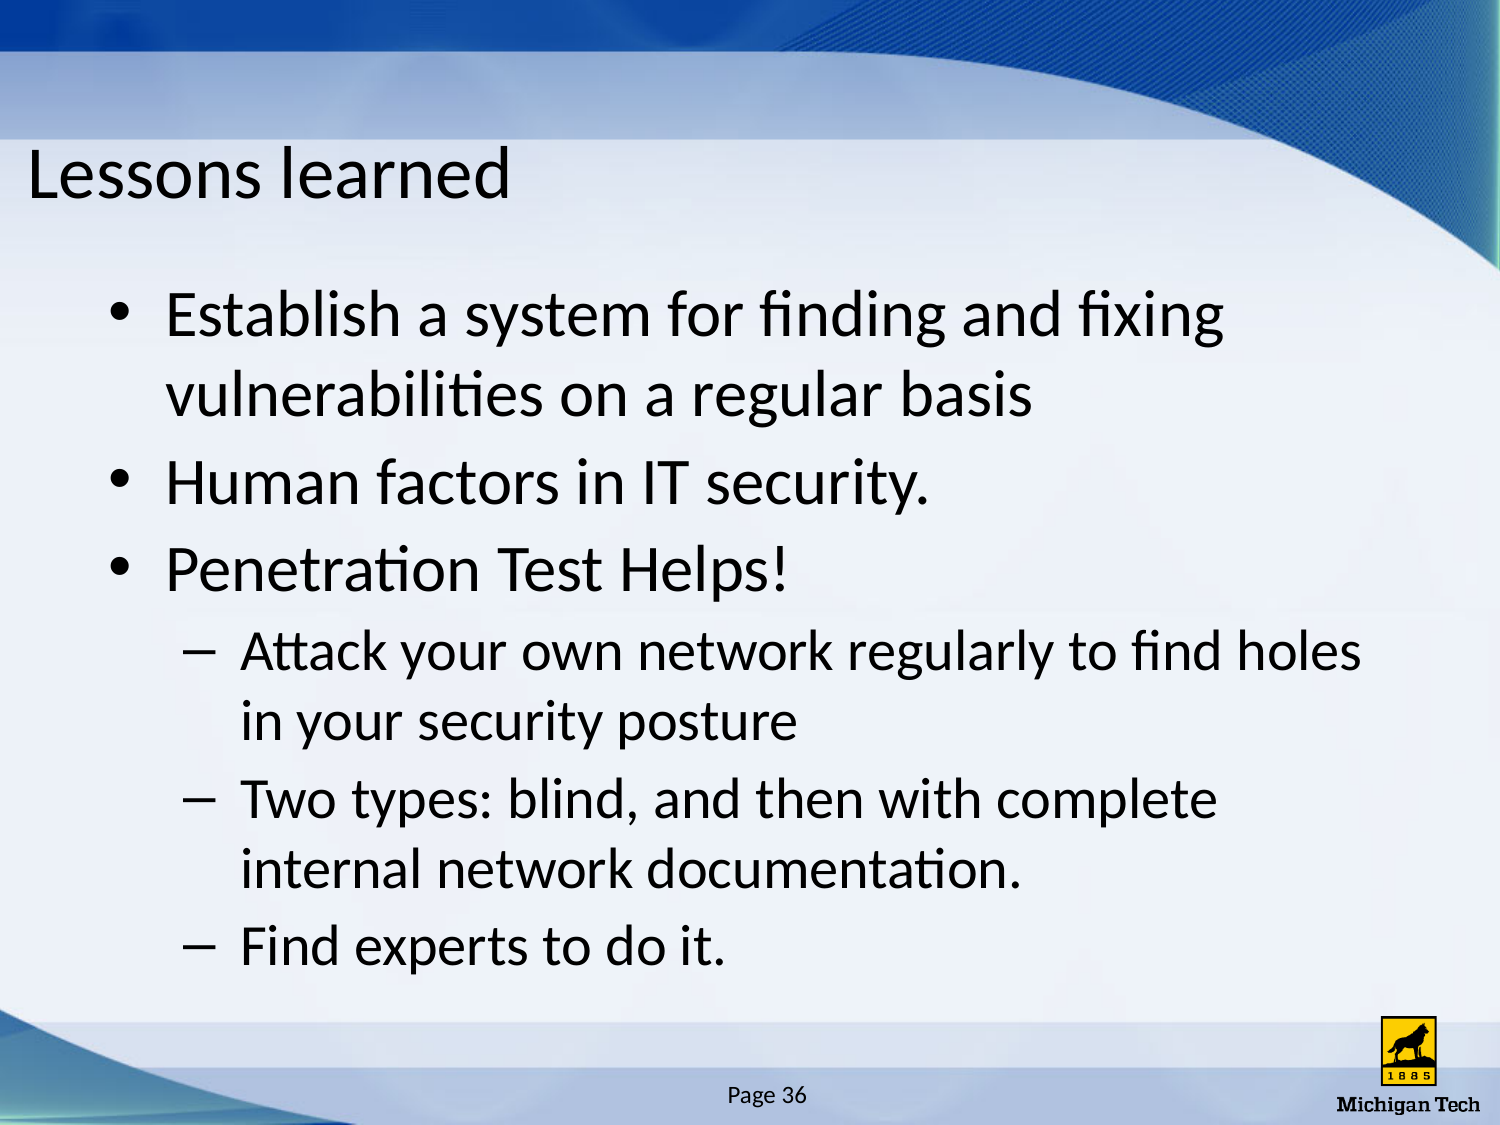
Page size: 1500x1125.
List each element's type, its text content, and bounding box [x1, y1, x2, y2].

picture [0, 0, 1500, 1125]
list Establish a system for finding and fixing vulnerabilities on a regular basis Human factors in IT security. Penetration Test Helps! Attack your own network regularly to find holes in your security posture Two types: blind, and then with complete internal network documentation. Find experts to do it. [75, 262, 1425, 1063]
title Lessons learned [12, 75, 1263, 263]
